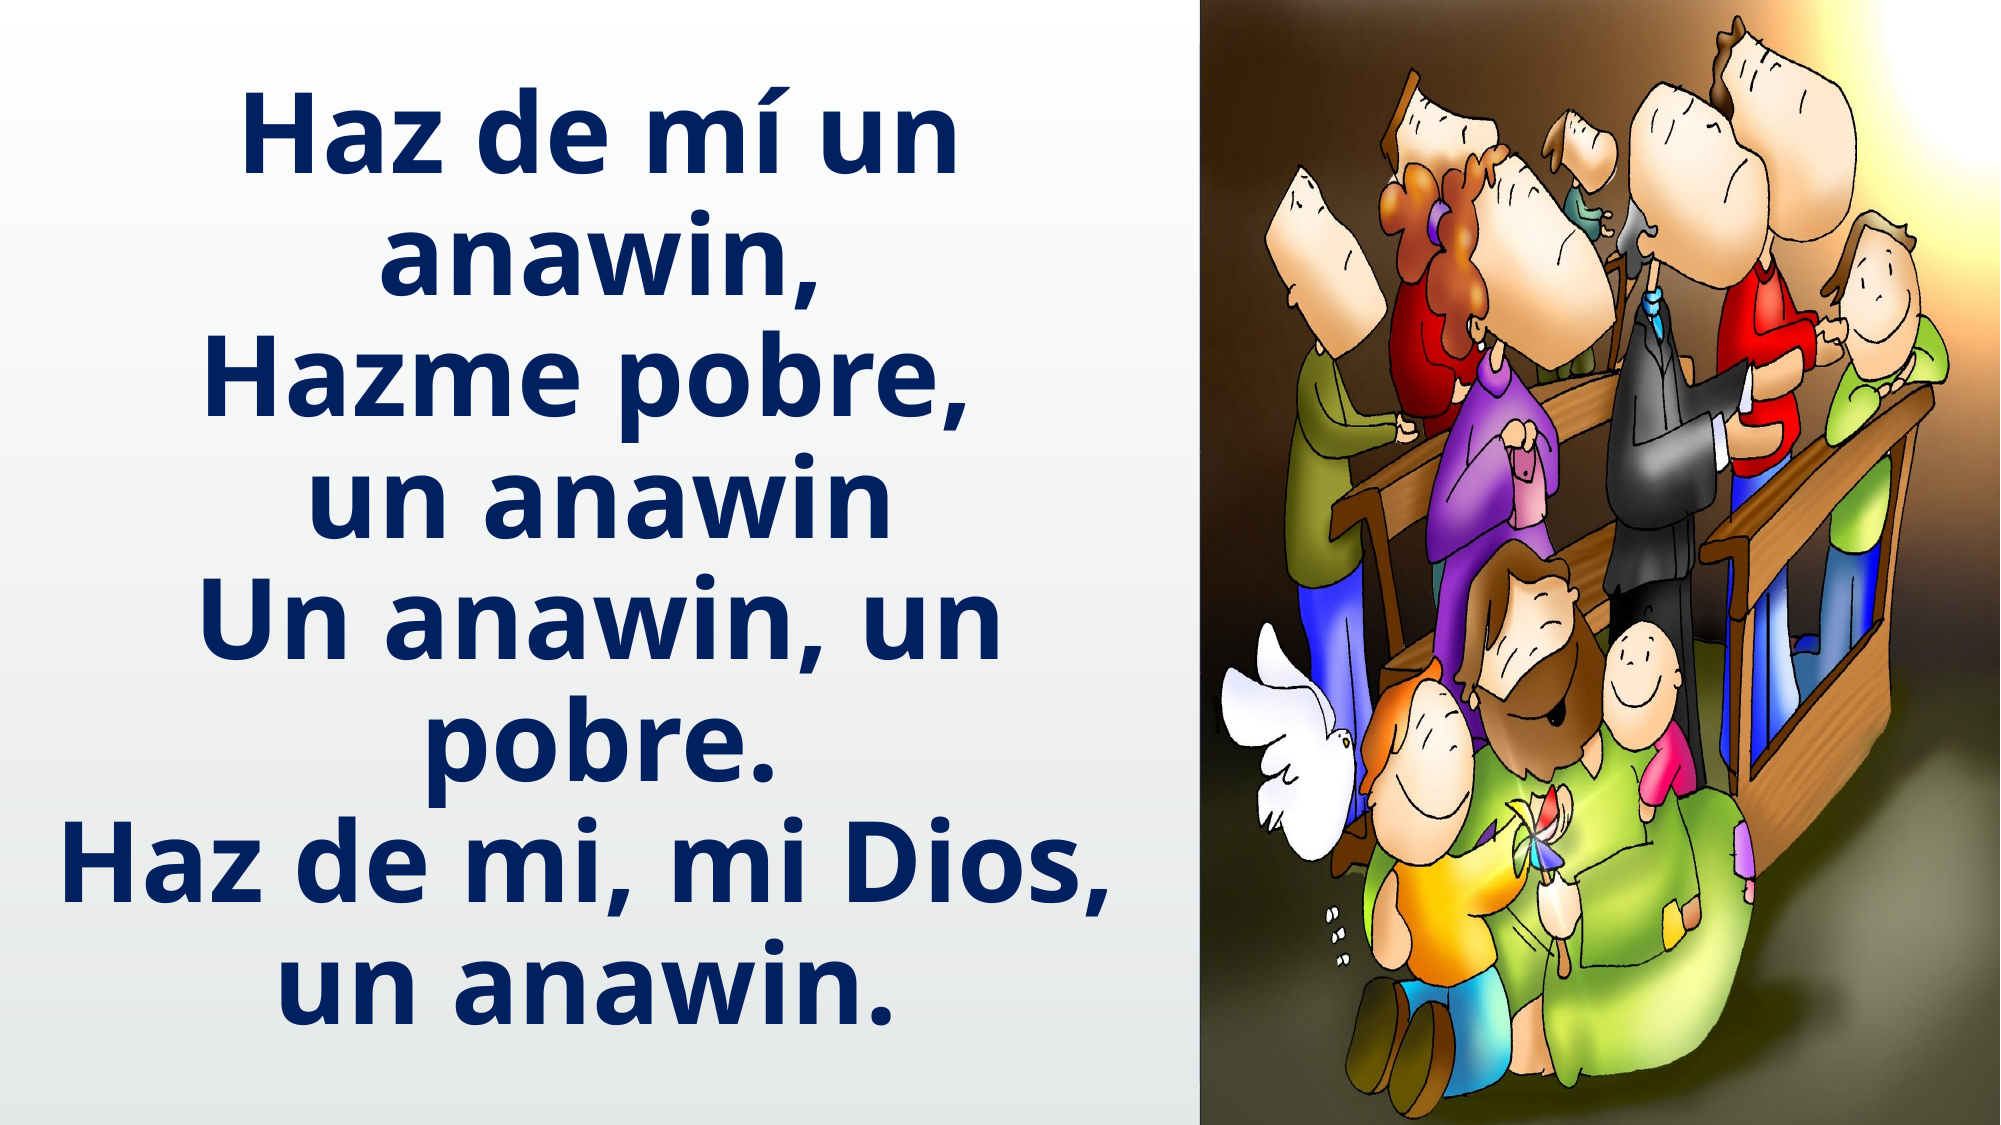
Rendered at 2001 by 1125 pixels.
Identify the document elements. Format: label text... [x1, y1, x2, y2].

title Haz de mí un anawin, Hazme pobre, un anawin Un anawin, un pobre. Haz de mi, mi Dios, un anawin. [0, 0, 1200, 1125]
picture [1200, 0, 2000, 1125]
